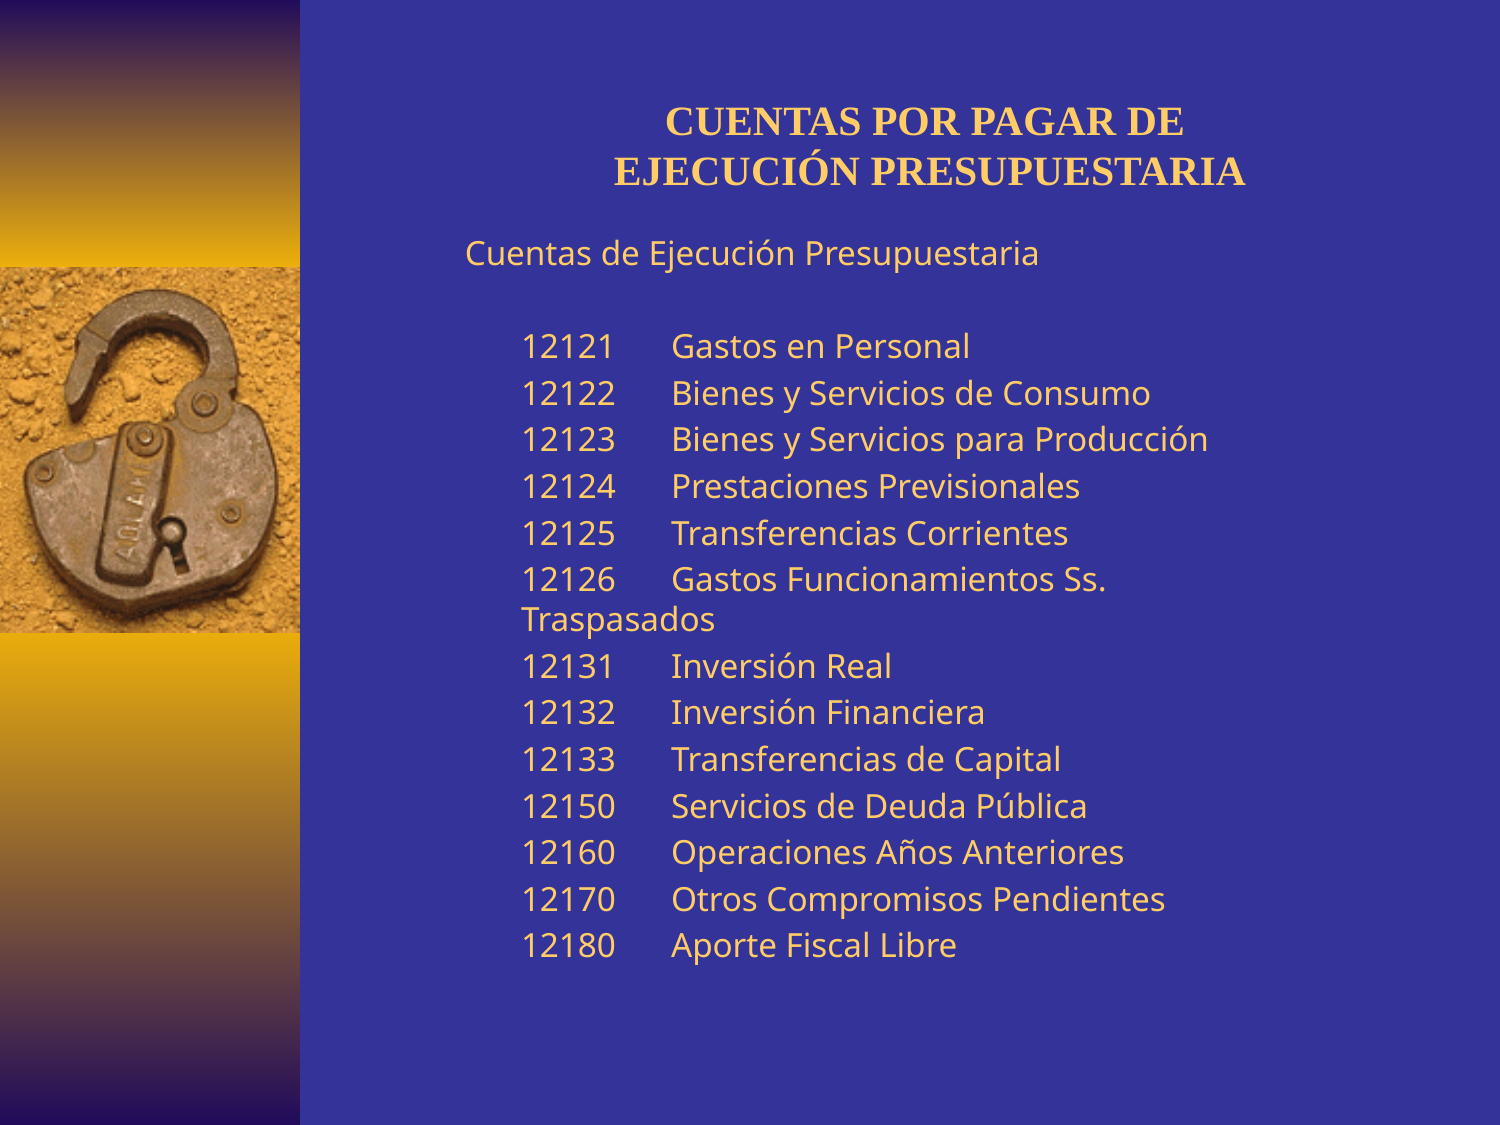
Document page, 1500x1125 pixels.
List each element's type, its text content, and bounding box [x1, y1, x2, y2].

picture [0, 267, 300, 633]
title CUENTAS POR PAGAR DE EJECUCIÓN PRESUPUESTARIA [461, 49, 1388, 238]
subtitle Cuentas de Ejecución Presupuestaria 12121 Gastos en Personal 12122 Bienes y Servicios de Consumo 12123 Bienes y Servicios para Producción 12124 Prestaciones Previsionales 12125 Transferencias Corrientes 12126 Gastos Funcionamientos Ss. Traspasados 12131 Inversión Real 12132 Inversión Financiera 12133 Transferencias de Capital 12150 Servicios de Deuda Pública 12160 Operaciones Años Anteriores 12170 Otros Compromisos Pendientes 12180 Aporte Fiscal Libre [449, 224, 1326, 513]
